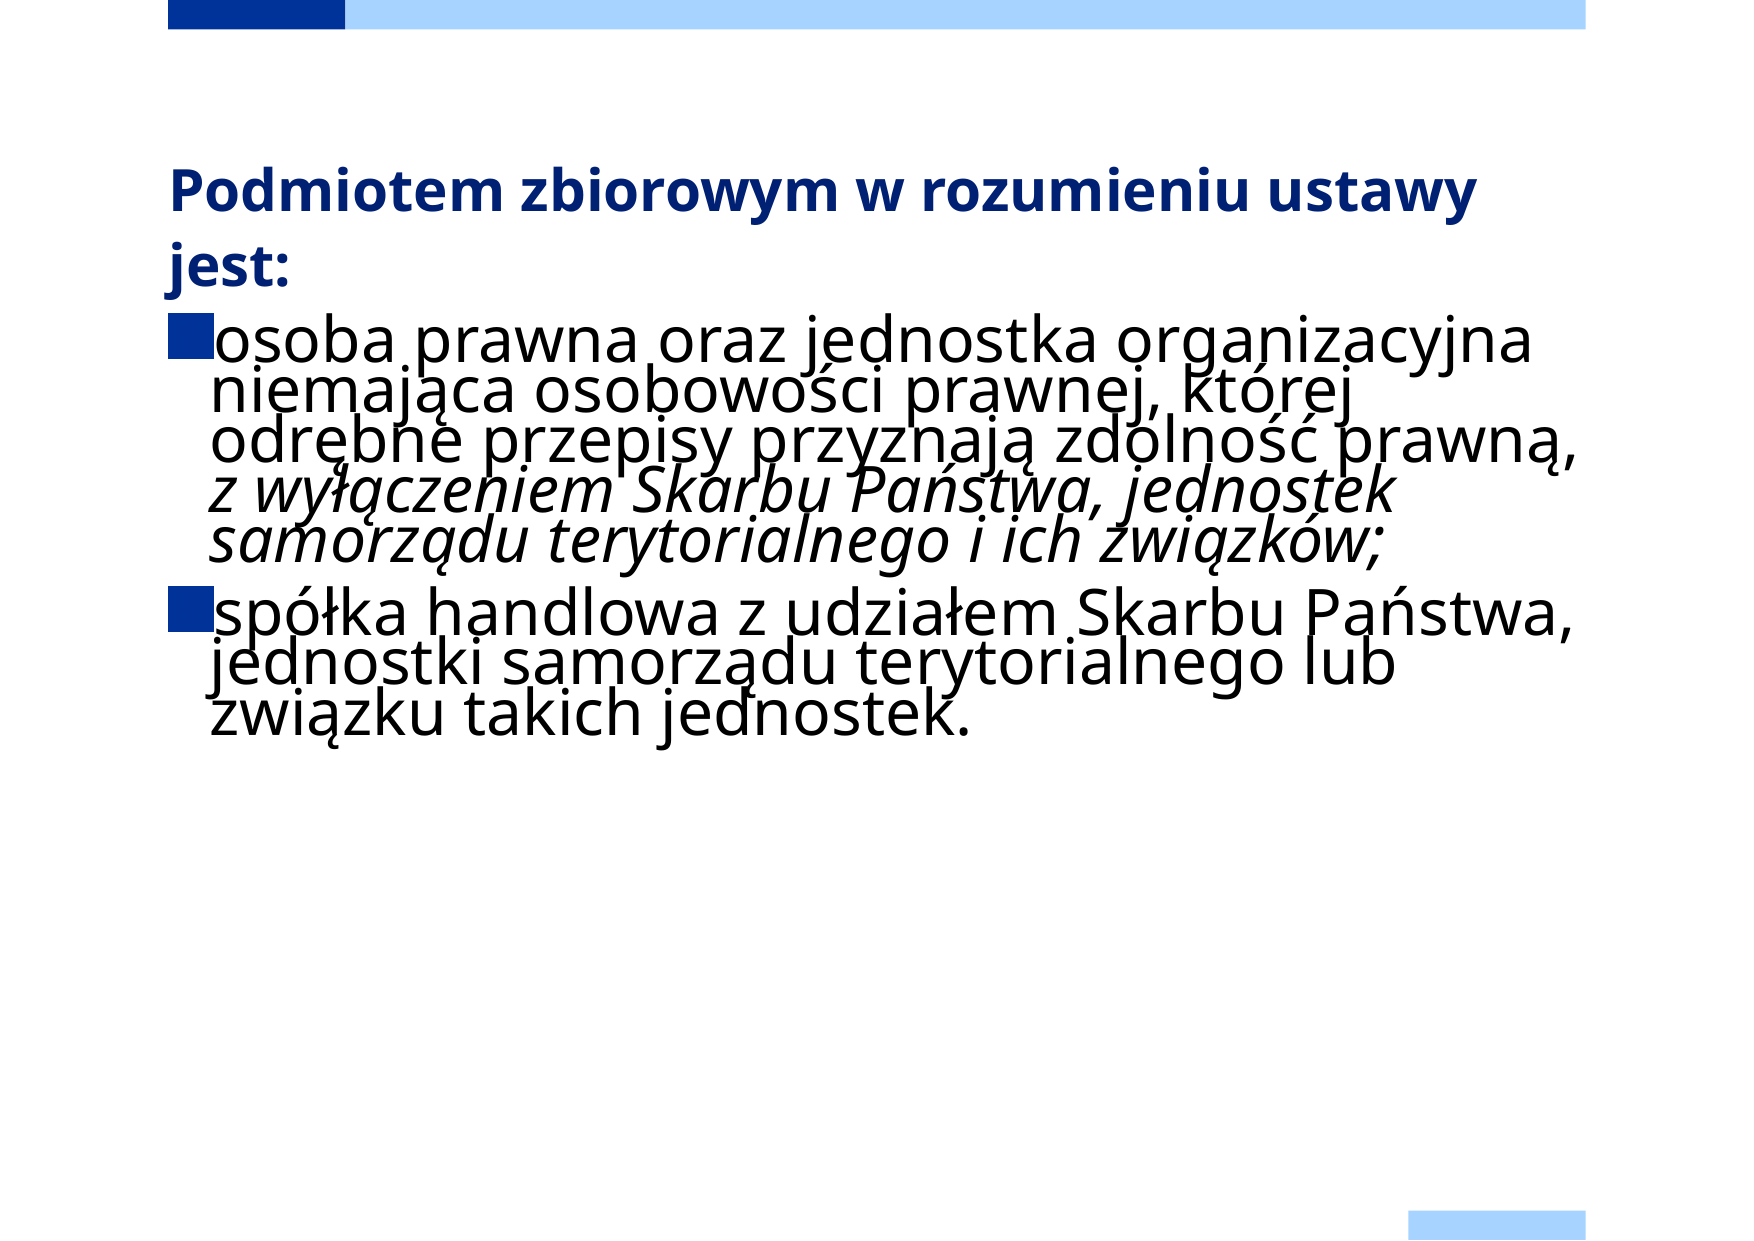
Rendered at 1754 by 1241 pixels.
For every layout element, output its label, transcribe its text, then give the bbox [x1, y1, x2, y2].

picture [168, 313, 214, 359]
list osoba prawna oraz jednostka organizacyjna niemająca osobowości prawnej, której odrębne przepisy przyznają zdolność prawną, z wyłączeniem Skarbu Państwa, jednostek samorządu terytorialnego i ich związków; spółka handlowa z udziałem Skarbu Państwa, jednostki samorządu terytorialnego lub związku takich jednostek. [168, 324, 1586, 1093]
title Podmiotem zbiorowym w rozumieniu ustawy jest: [168, 147, 1586, 324]
picture [168, 586, 214, 632]
